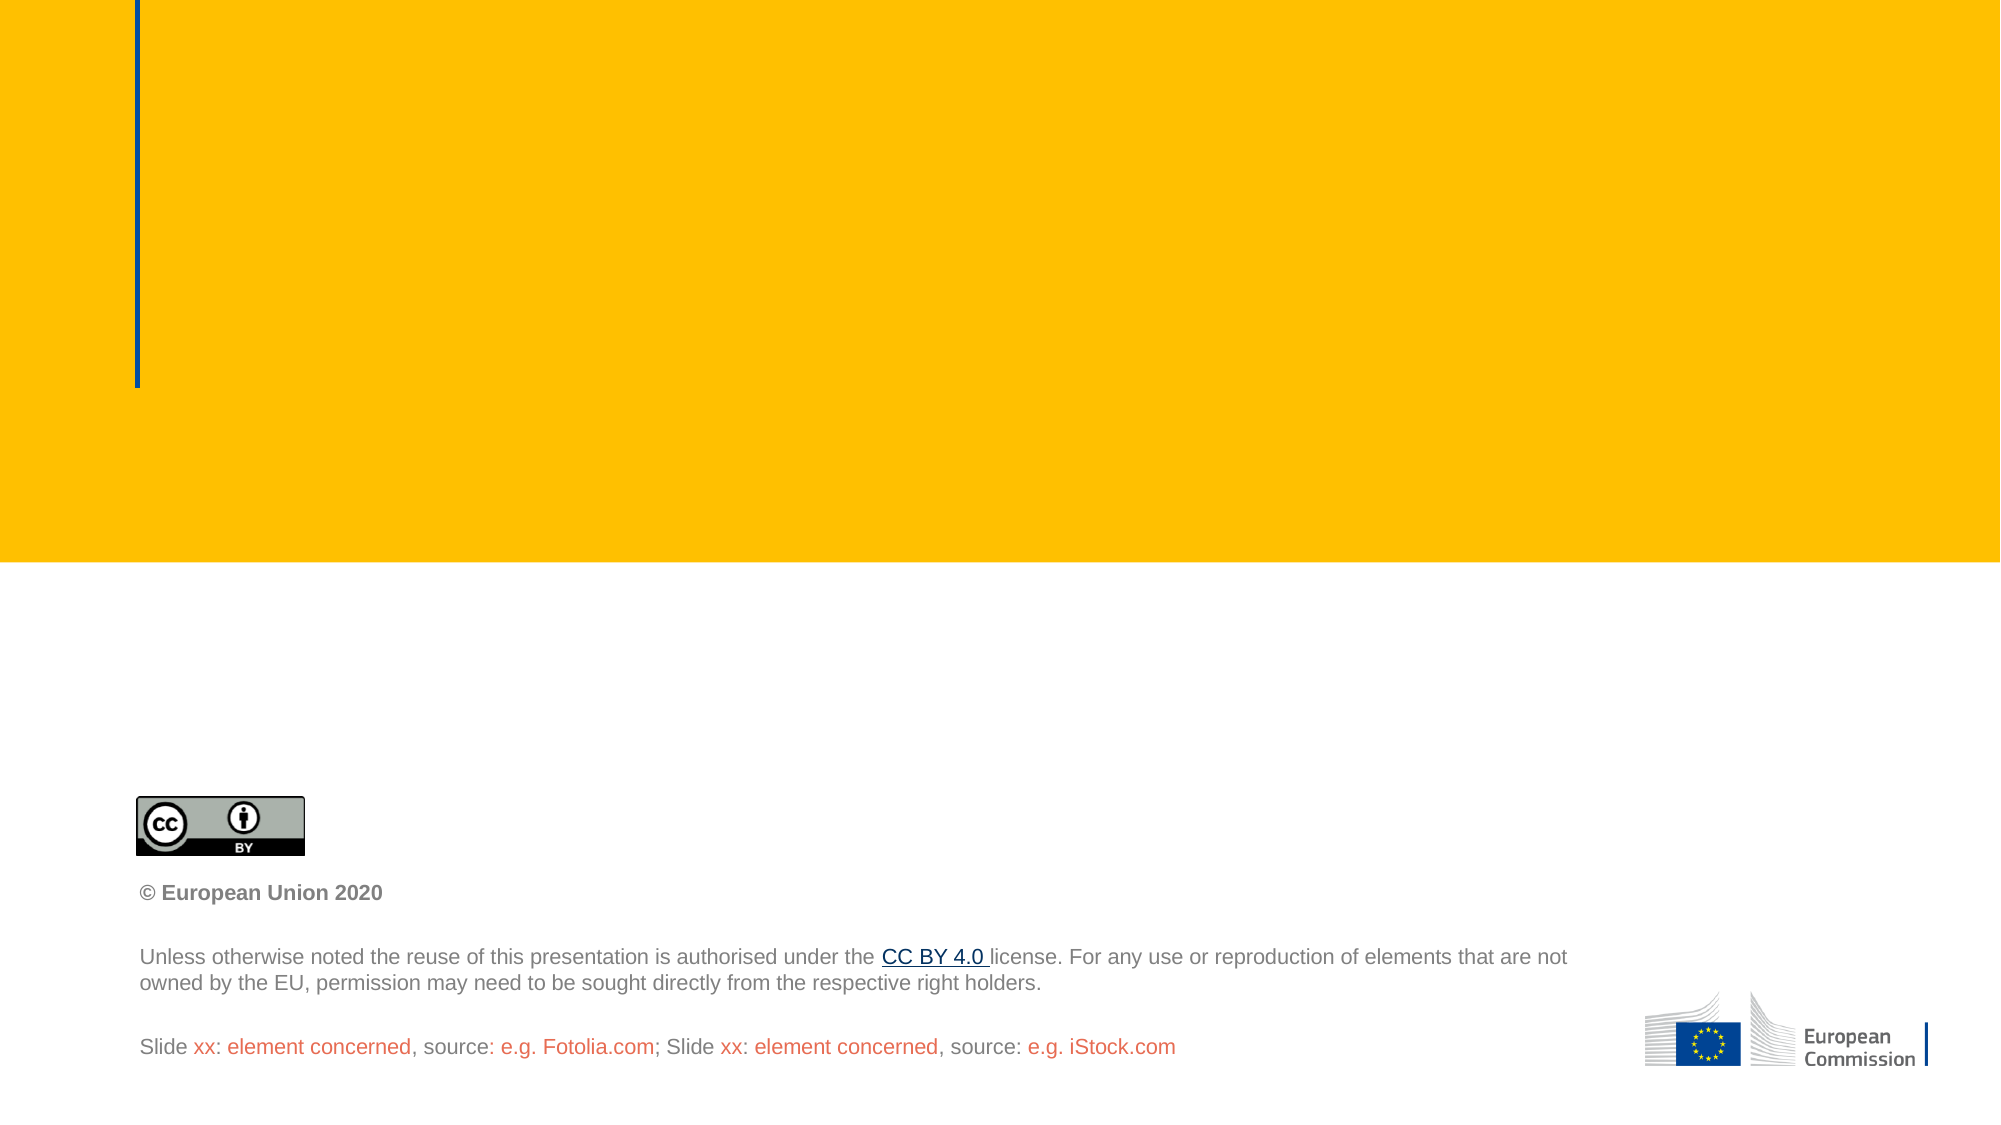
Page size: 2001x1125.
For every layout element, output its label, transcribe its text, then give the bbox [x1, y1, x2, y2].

picture [136, 796, 305, 856]
subtitle © European Union 2020 Unless otherwise noted the reuse of this presentation is authorised under the CC BY 4.0 license. For any use or reproduction of elements that are not owned by the EU, permission may need to be sought directly from the respective right holders. Slide xx: element concerned, source: e.g. Fotolia.com; Slide xx: element concerned, source: e.g. iStock.com [124, 762, 1592, 1067]
picture [1645, 991, 1928, 1066]
